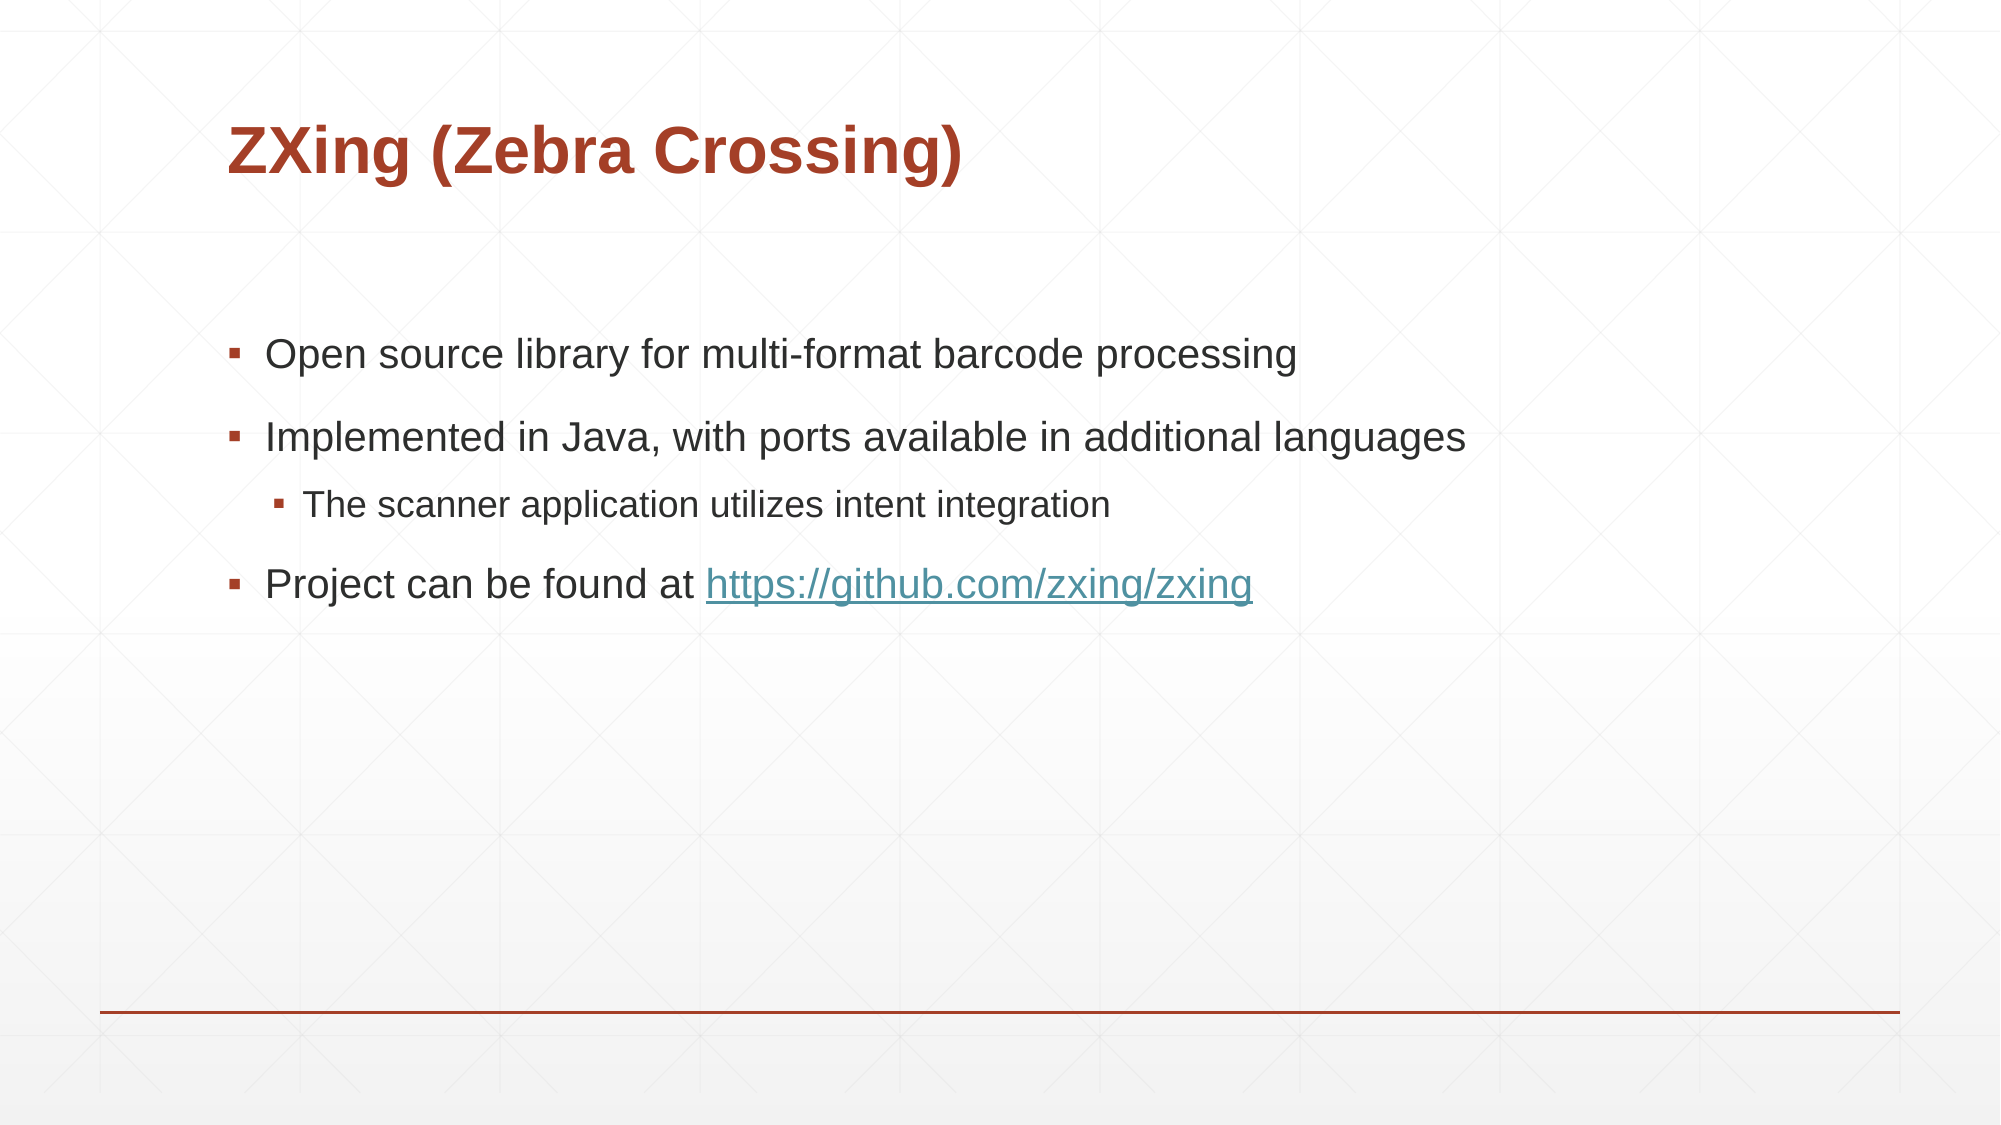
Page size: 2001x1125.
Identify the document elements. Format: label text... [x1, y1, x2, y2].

title ZXing (Zebra Crossing) [212, 82, 1788, 196]
list Open source library for multi-format barcode processing Implemented in Java, with ports available in additional languages The scanner application utilizes intent integration Project can be found at https://github.com/zxing/zxing [212, 324, 1788, 950]
